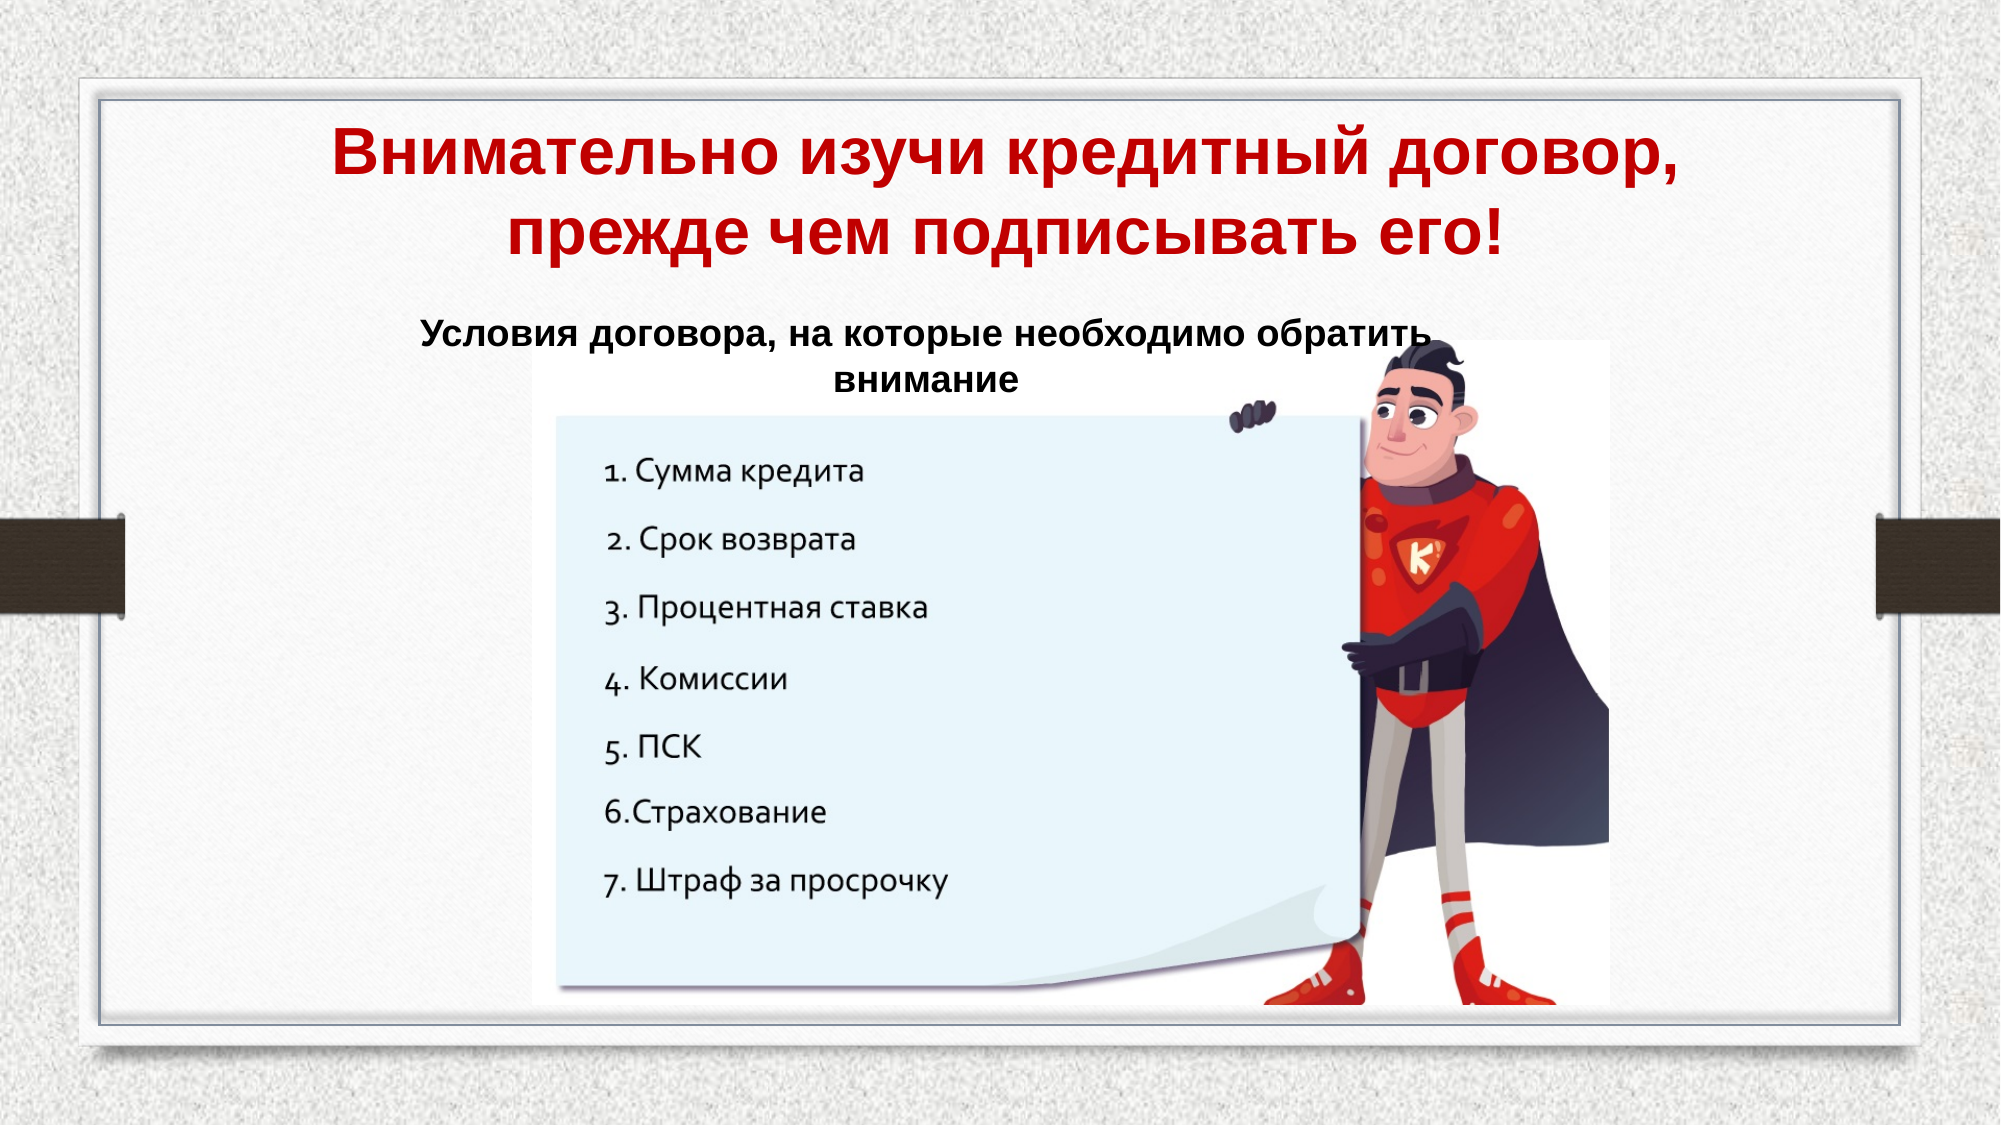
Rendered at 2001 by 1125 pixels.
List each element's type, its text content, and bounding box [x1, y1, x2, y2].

picture [0, 0, 2001, 1125]
text_box Внимательно изучи кредитный договор, прежде чем подписывать его! [218, 100, 1794, 208]
text_box Условия договора, на которые необходимо обратить внимание [388, 300, 1464, 409]
